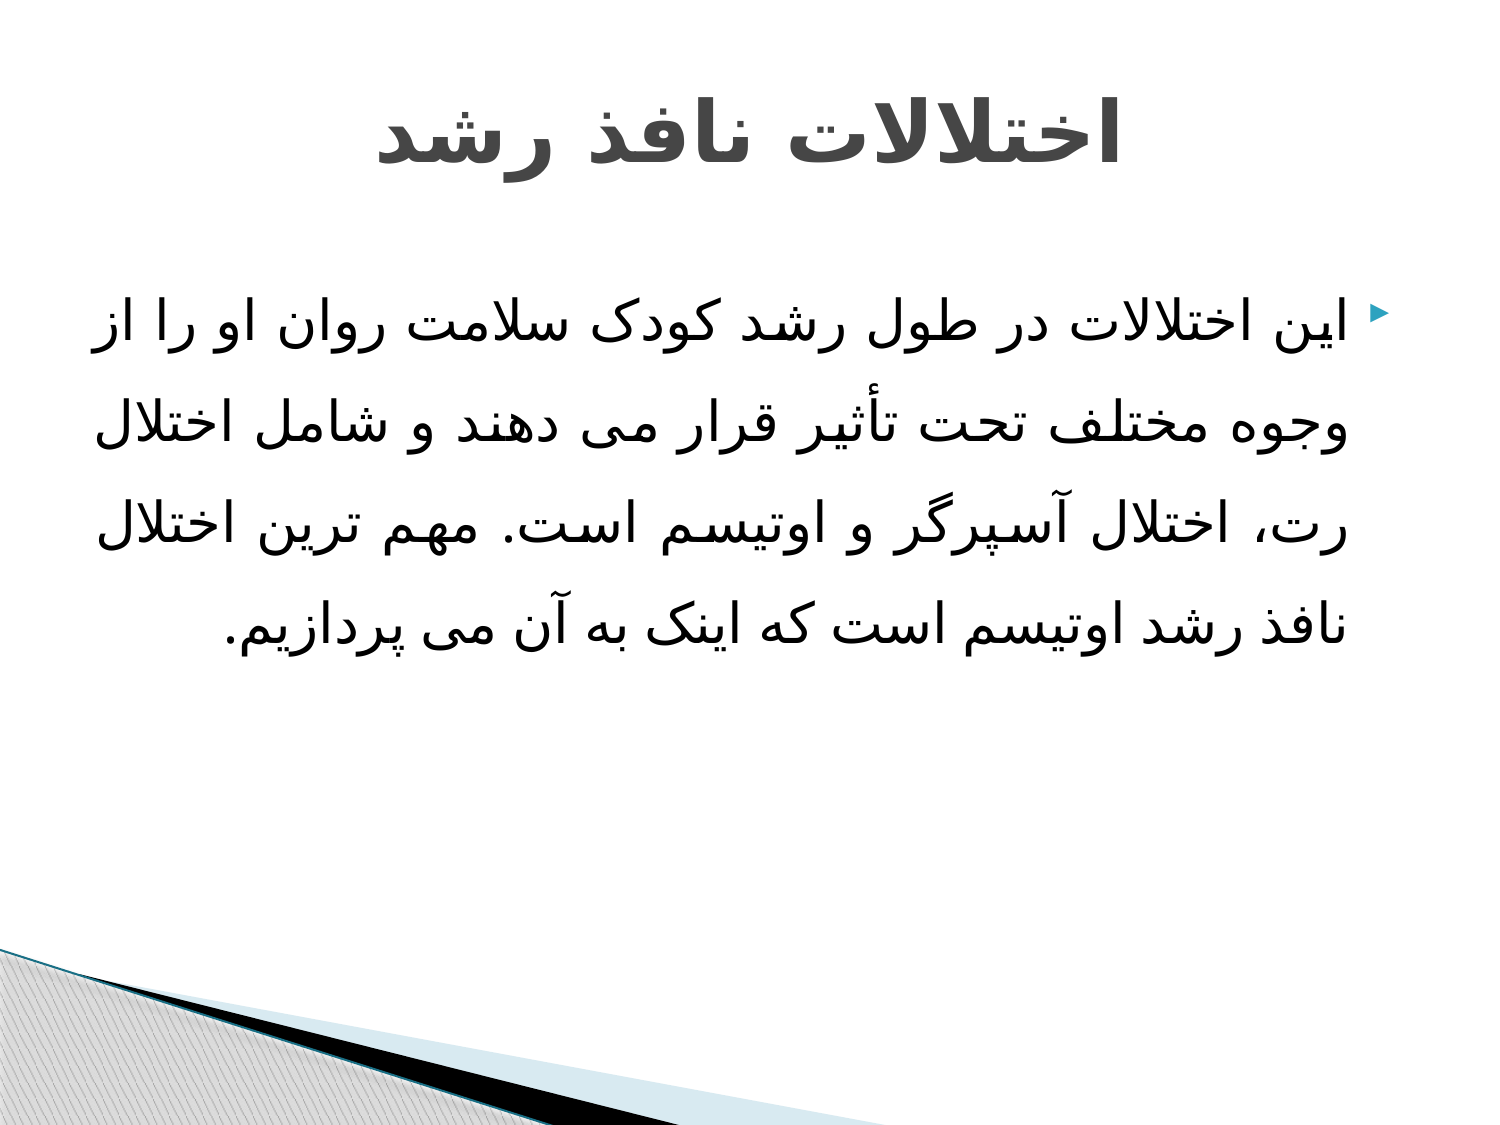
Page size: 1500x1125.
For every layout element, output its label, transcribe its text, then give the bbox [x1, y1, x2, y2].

list این اختلالات در طول رشد کودک سلامت روان او را از وجوه مختلف تحت تأثیر قرار می دهند و شامل اختلال رت، اختلال آسپرگر و اوتیسم است. مهم ترین اختلال نافذ رشد اوتیسم است که اینک به آن می پردازیم. [75, 243, 1425, 986]
title اختلالات نافذ رشد [75, 45, 1425, 211]
